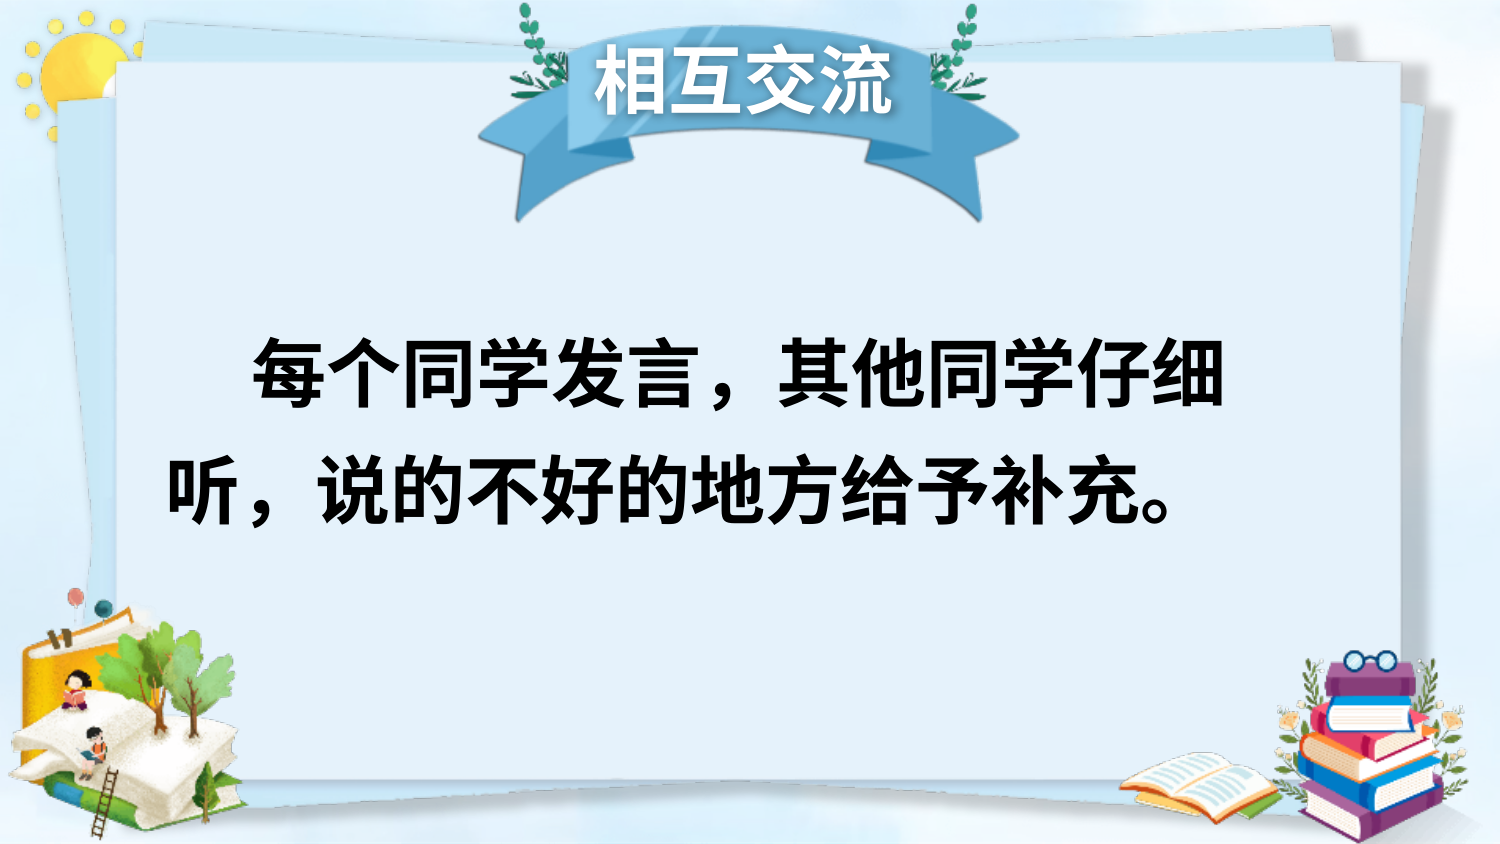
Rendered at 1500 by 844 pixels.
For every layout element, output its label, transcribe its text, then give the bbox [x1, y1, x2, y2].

text_box 相互交流 [578, 26, 922, 131]
text_box 每个同学发言，其他同学仔细听，说的不好的地方给予补充。 [150, 292, 1323, 541]
picture [0, 0, 1500, 844]
